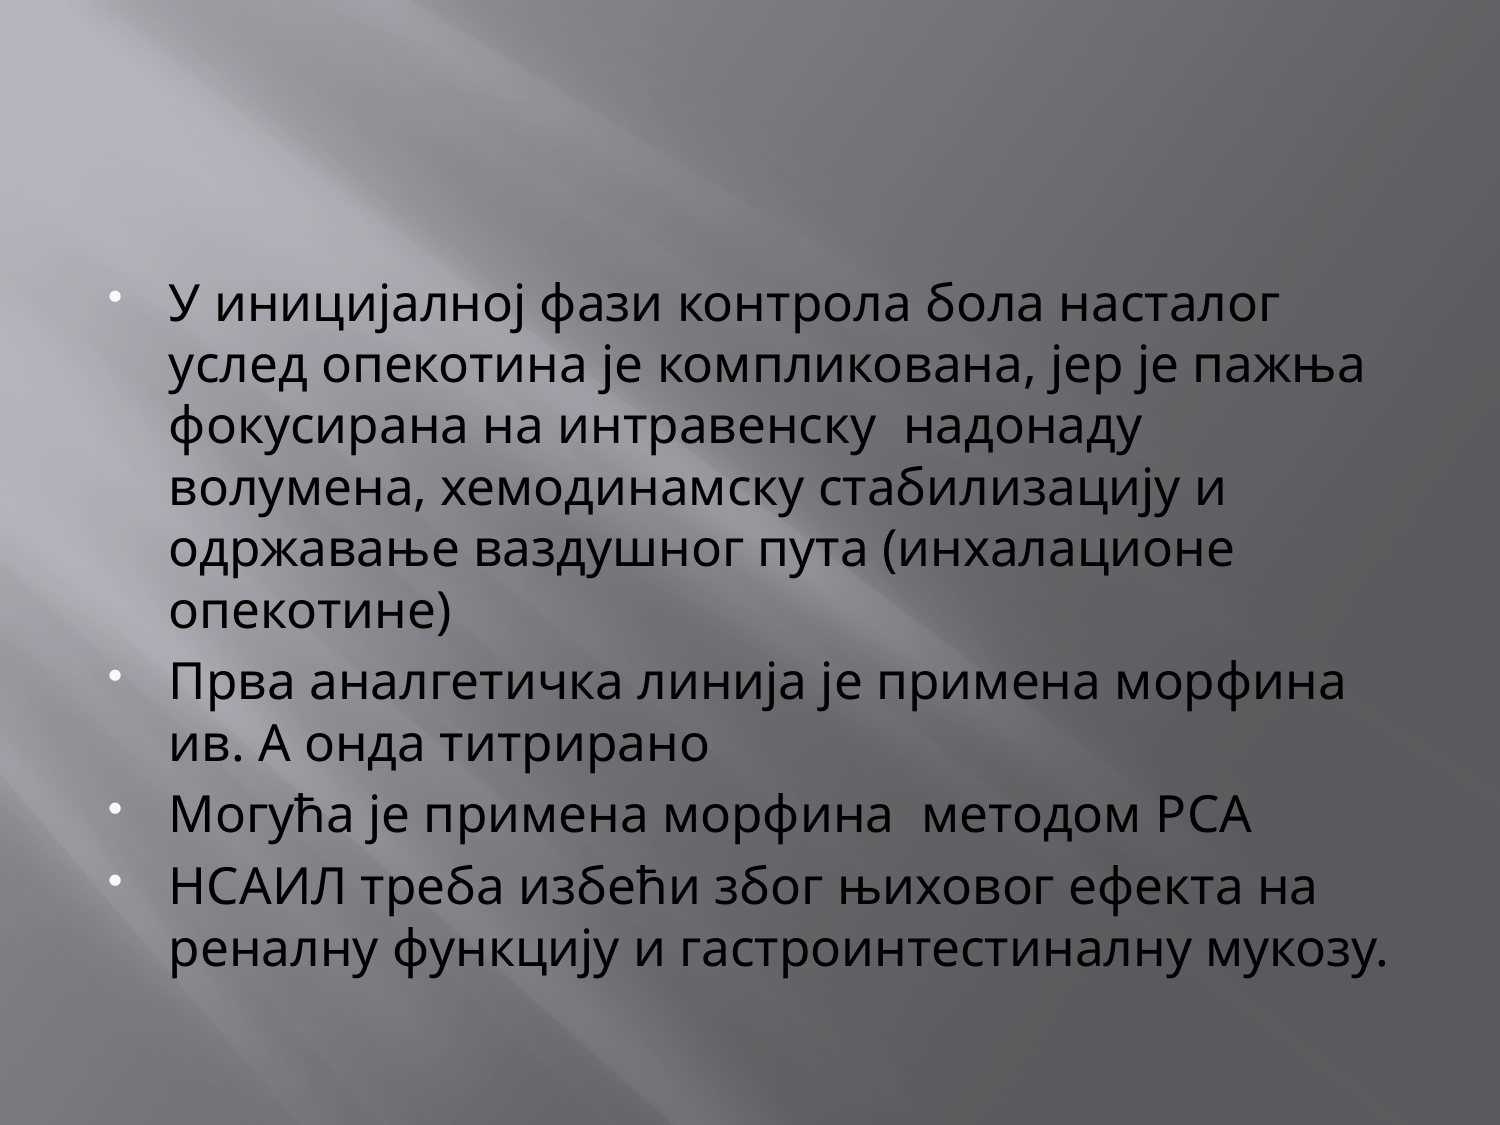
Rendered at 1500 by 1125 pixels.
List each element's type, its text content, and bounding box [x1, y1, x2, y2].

list У иницијалној фази контрола бола насталог услед опекотина је компликована, јер је пажња фокусирана на интравенску надонаду волумена, хемодинамску стабилизацију и одржавање ваздушног пута (инхалационе опекотине) Прва аналгетичка линија је примена морфина ив. А онда титрирано Могућа је примена морфина методом PСА НСАИЛ треба избећи због њиховог ефекта на реналну функцију и гастроинтестиналну мукозу. [75, 262, 1425, 1035]
